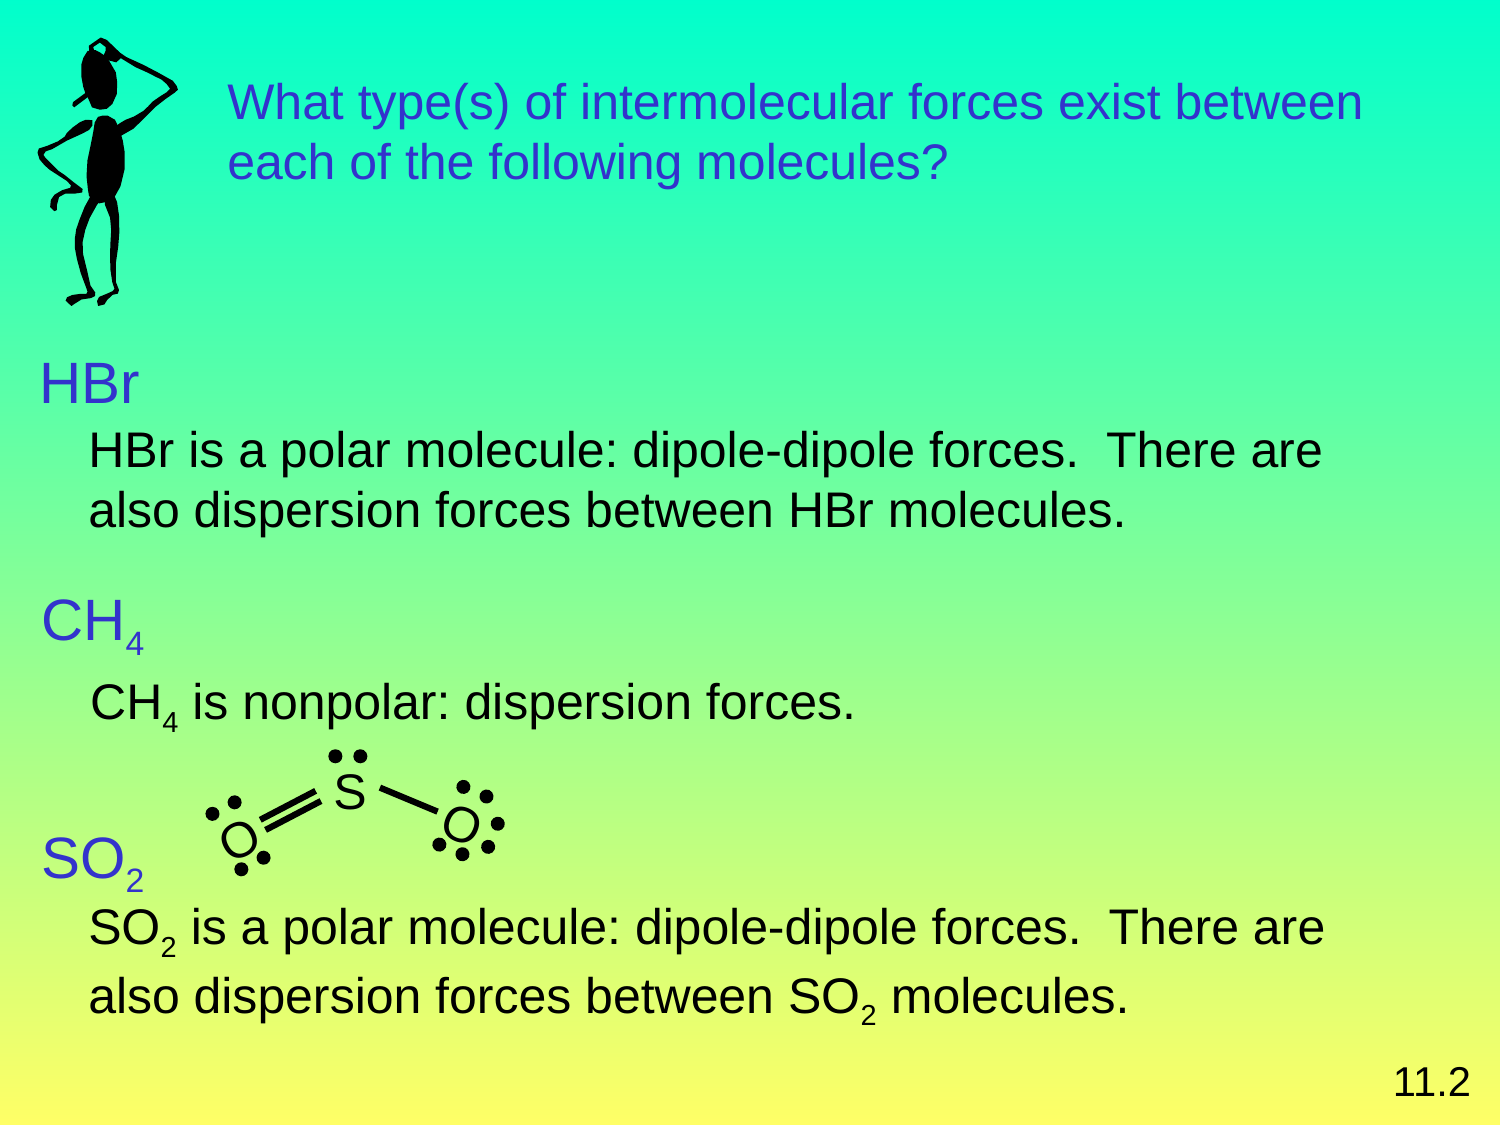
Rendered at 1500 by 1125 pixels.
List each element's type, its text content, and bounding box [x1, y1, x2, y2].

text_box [37, 37, 179, 307]
text_box CH4 [26, 575, 160, 670]
text_box HBr is a polar molecule: dipole-dipole forces. There are also dispersion forces between HBr molecules. [73, 410, 1427, 546]
text_box HBr [25, 337, 156, 423]
text_box CH4 is nonpolar: dispersion forces. [75, 662, 872, 746]
text_box What type(s) of intermolecular forces exist between each of the following molecules? [212, 62, 1463, 198]
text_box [199, 749, 505, 863]
text_box SO2 is a polar molecule: dipole-dipole forces. There are also dispersion forces between SO2 molecules. [73, 887, 1427, 1039]
text_box 11.2 [1377, 1047, 1486, 1113]
text_box SO2 [26, 812, 160, 907]
